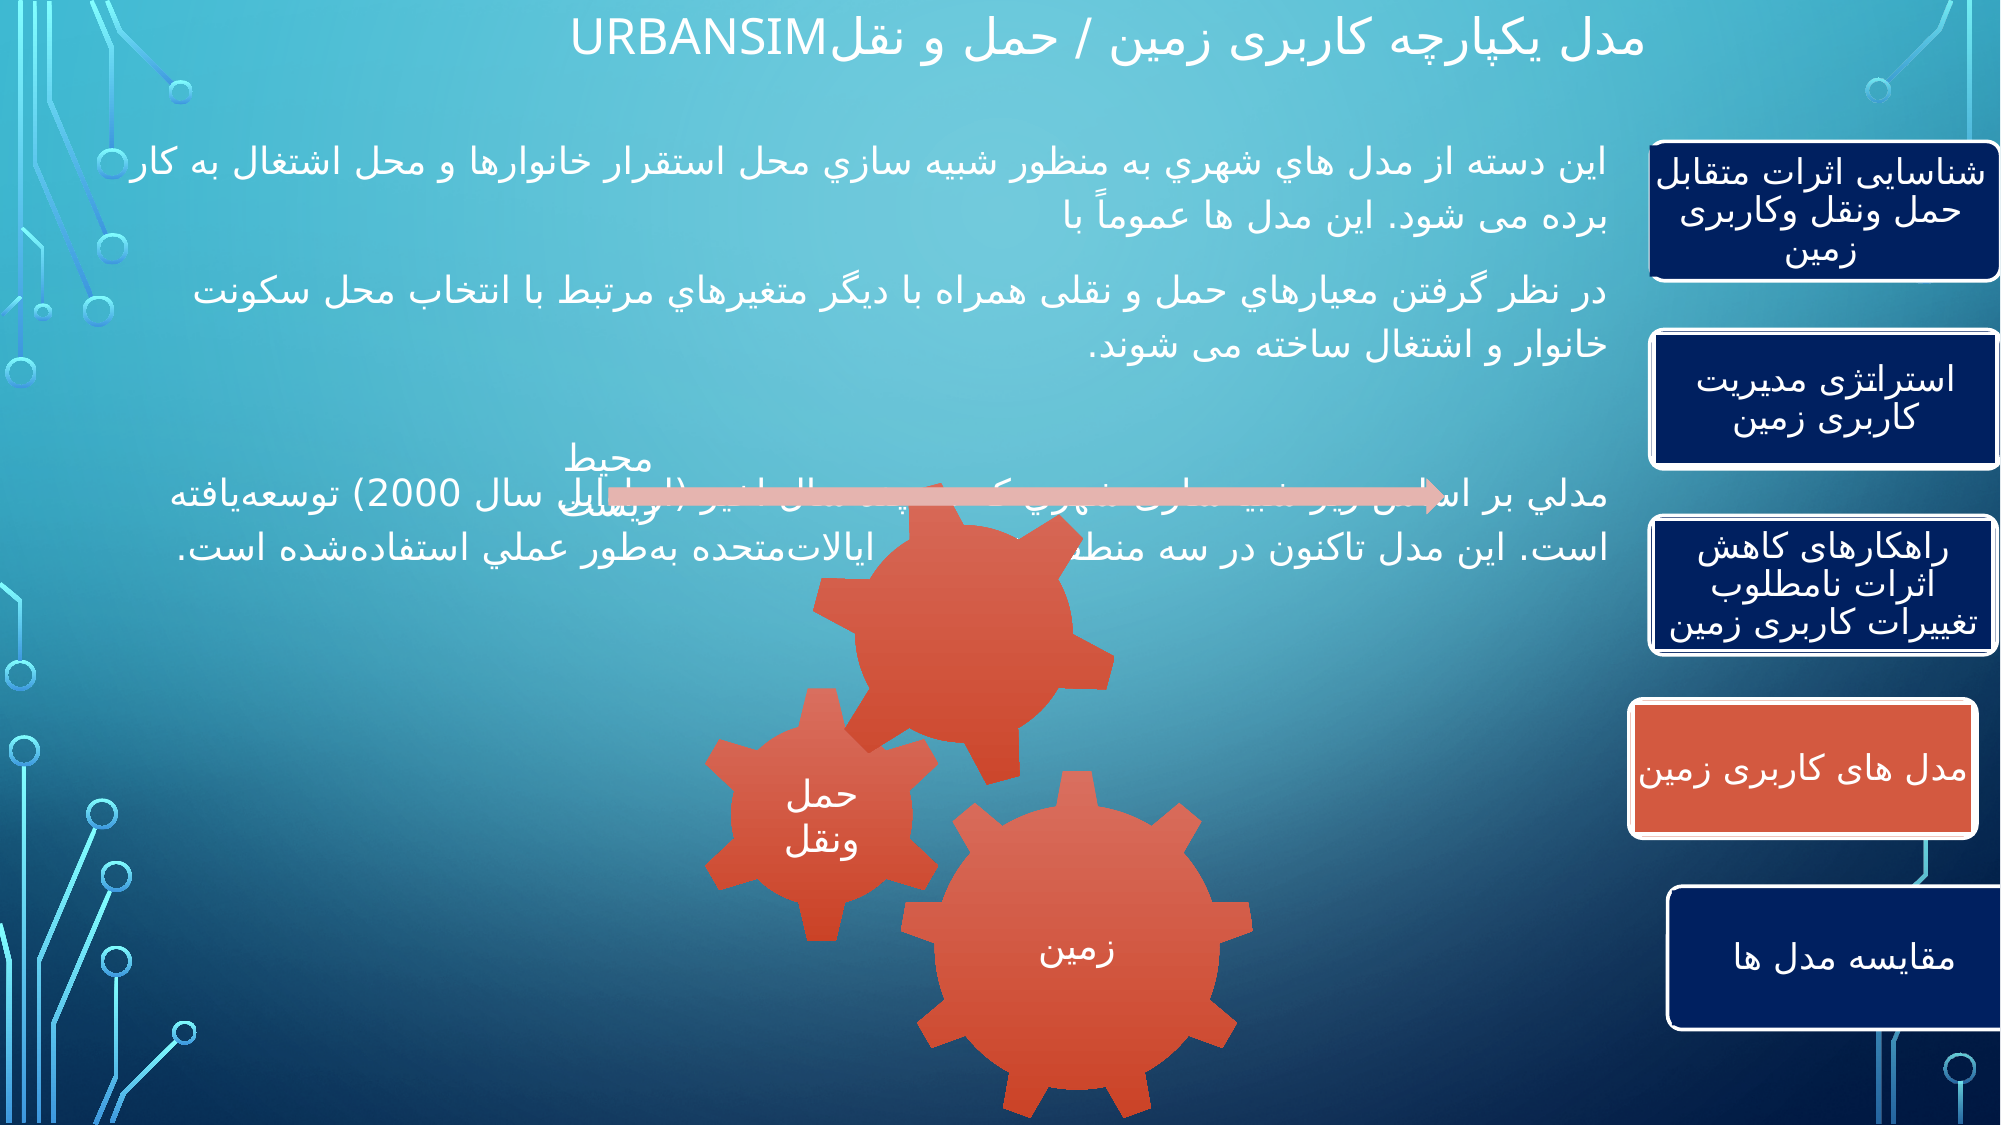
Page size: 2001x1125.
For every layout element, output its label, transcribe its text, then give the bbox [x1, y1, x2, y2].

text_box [1628, 698, 1978, 839]
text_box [418, 478, 1445, 1125]
list این دسته از مدل هاي شهري به منظور شبیه سازي محل استقرار خانوارها و محل اشتغال به کار برده می شود. این مدل ها عموماً با در نظر گرفتن معیارهاي حمل و نقلی همراه با دیگر متغیرهاي مرتبط با انتخاب محل سکونت خانوار و اشتغال ساخته می شوند. مدلي بر اساس ريز شبیه‌سازی شهري كه در چند سال اخیر (از اوايل سال 2000) توسعه‌یافته است. اين مدل تاكنون در سه منطقه شهري در ایالات‌متحده به‌طور عملي استفاده‌شده است. [103, 120, 1625, 835]
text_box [1649, 515, 1998, 656]
title مدل یکپارچه کاربری زمین / حمل و نقلURBANSIM [554, 0, 2000, 147]
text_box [1667, 886, 2000, 1030]
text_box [1649, 329, 2000, 470]
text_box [1649, 141, 2000, 281]
